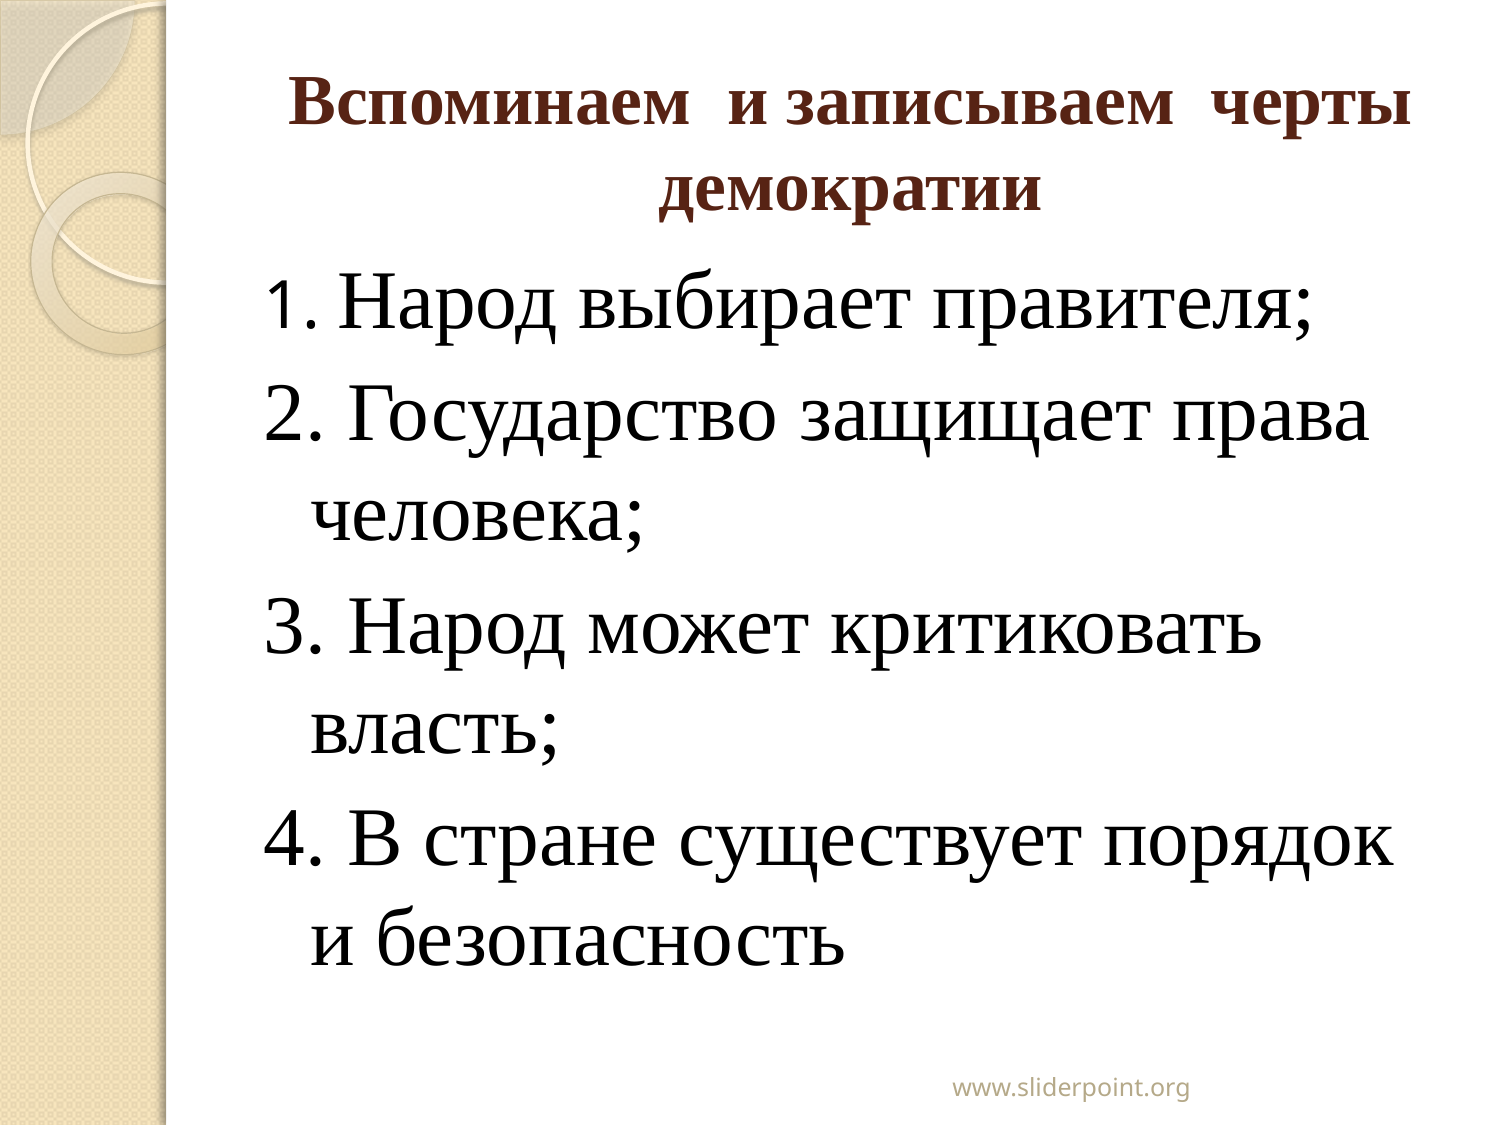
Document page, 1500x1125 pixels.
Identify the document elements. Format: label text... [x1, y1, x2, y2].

list 1. Народ выбирает правителя; 2. Государство защищает права человека; 3. Народ может критиковать власть; 4. В стране существует порядок и безопасность [235, 237, 1466, 1025]
title Вспоминаем и записываем черты демократии [235, 45, 1466, 233]
footer www.sliderpoint.org [937, 1034, 1413, 1113]
